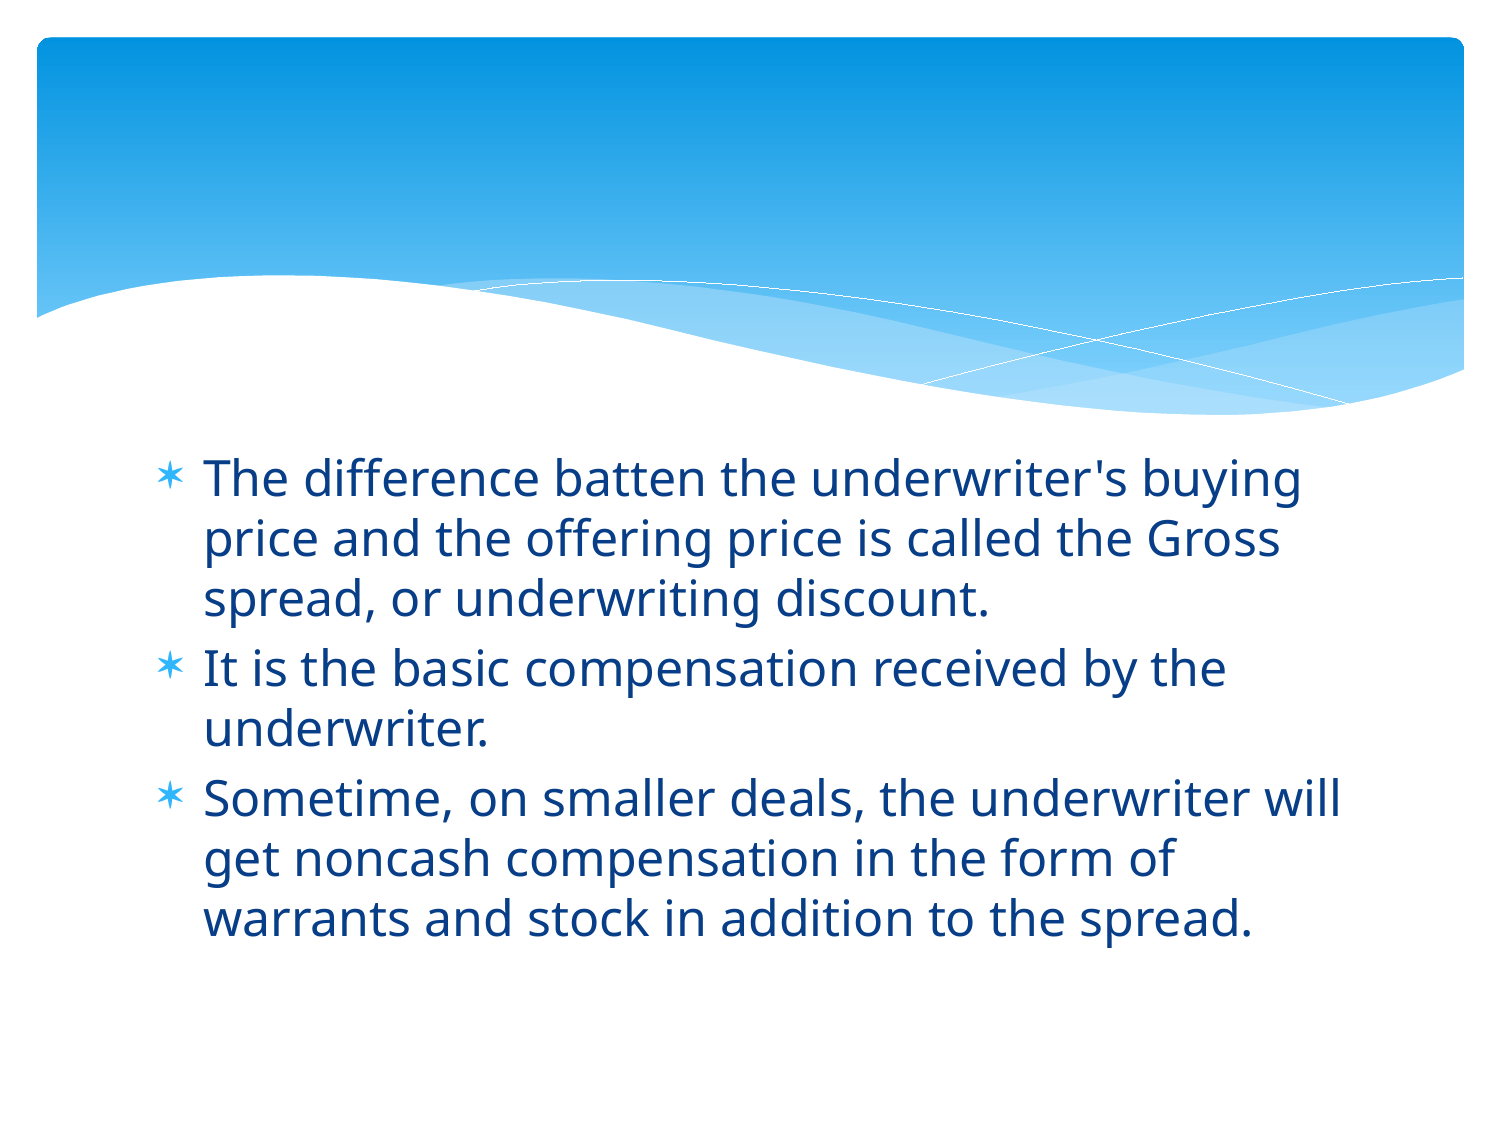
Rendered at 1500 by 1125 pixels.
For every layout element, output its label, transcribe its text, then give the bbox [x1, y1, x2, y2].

list The difference batten the underwriter's buying price and the offering price is called the Gross spread, or underwriting discount. It is the basic compensation received by the underwriter. Sometime, on smaller deals, the underwriter will get noncash compensation in the form of warrants and stock in addition to the spread. [143, 438, 1359, 1005]
